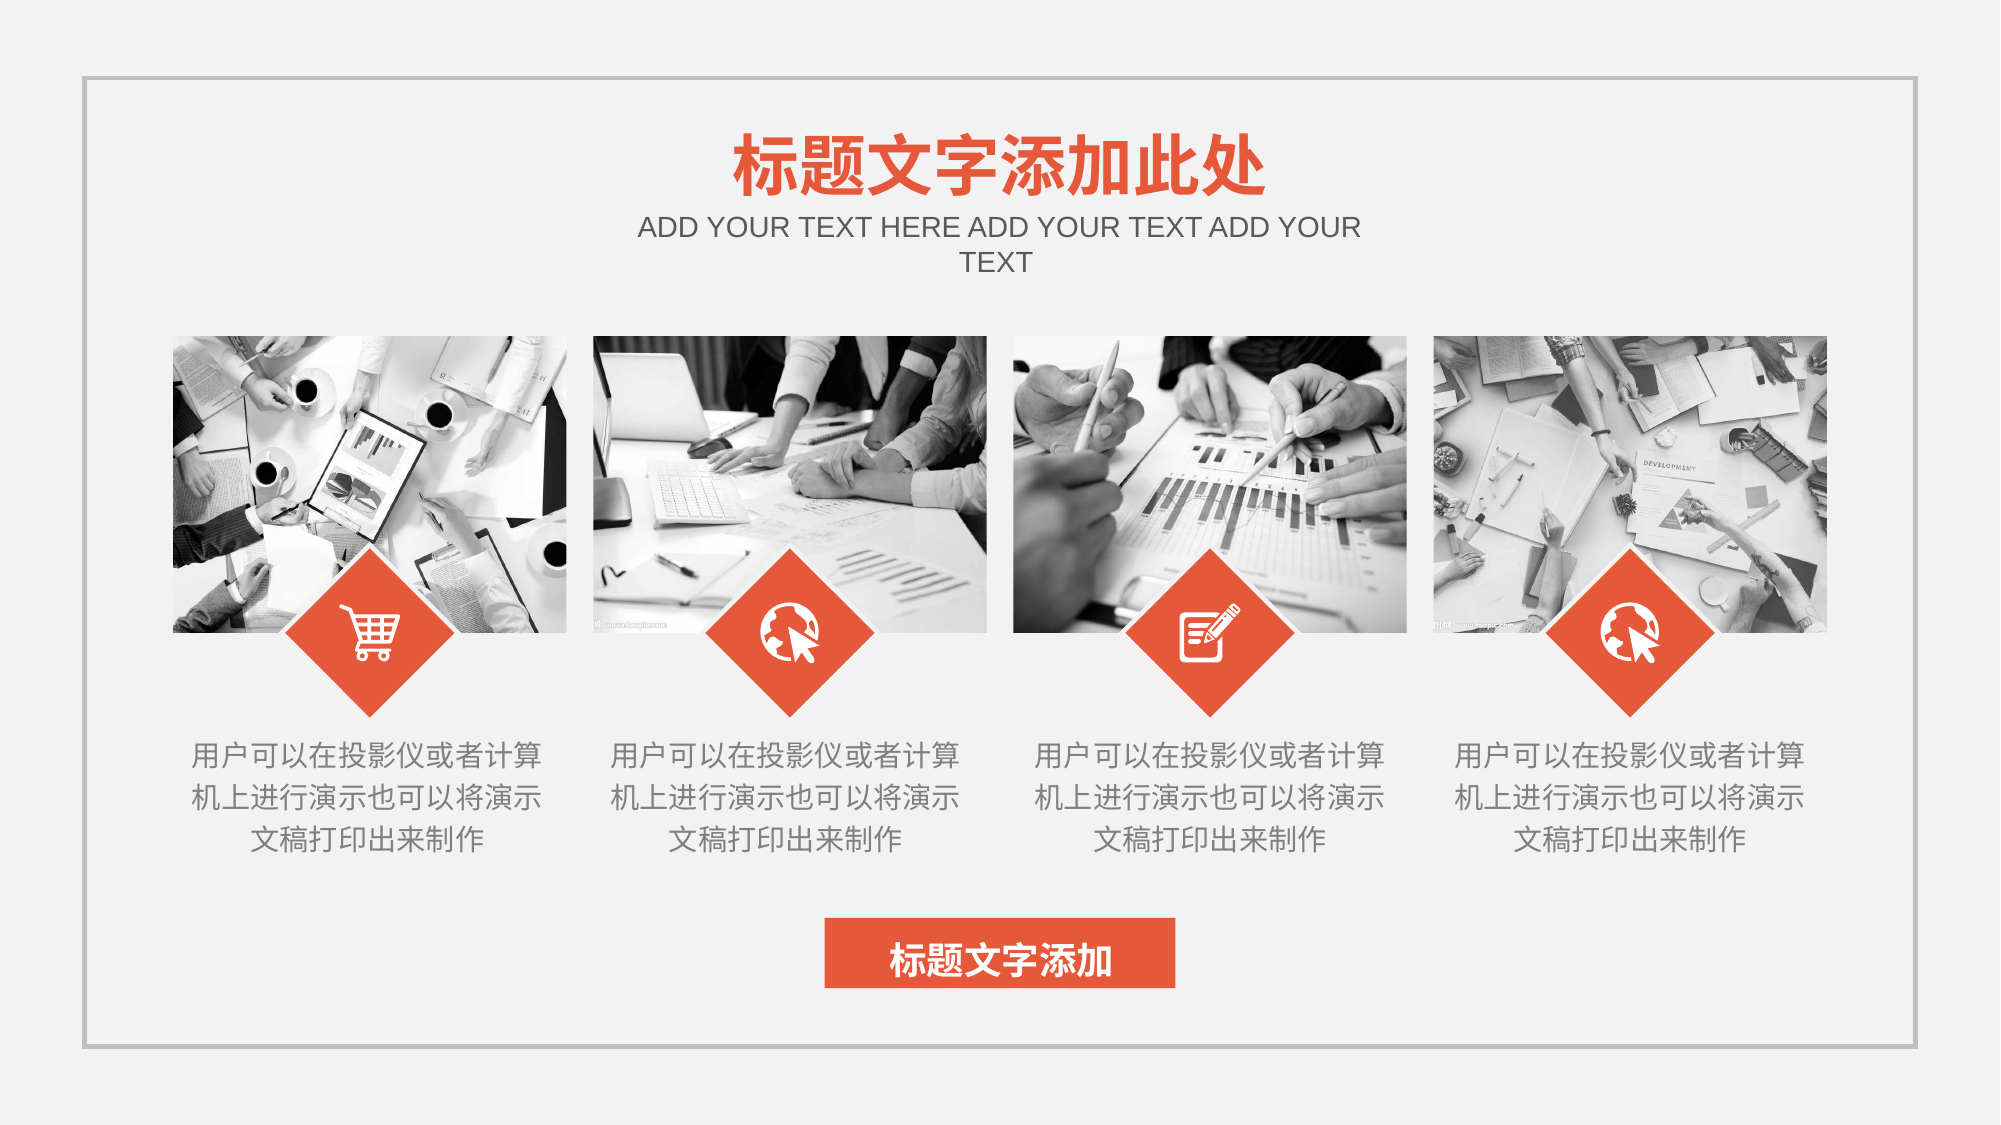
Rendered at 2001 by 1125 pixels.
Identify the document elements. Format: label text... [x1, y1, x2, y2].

picture [173, 336, 567, 633]
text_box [1121, 544, 1299, 722]
picture [1013, 336, 1407, 633]
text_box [281, 544, 458, 722]
text_box ADD YOUR TEXT HERE ADD YOUR TEXT ADD YOUR TEXT [599, 201, 1401, 286]
text_box 标题文字添加此处 [718, 116, 1282, 201]
picture [1433, 336, 1827, 633]
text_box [701, 544, 879, 722]
text_box 用户可以在投影仪或者计算机上进行演示也可以将演示文稿打印出来制作 [166, 723, 568, 864]
text_box 用户可以在投影仪或者计算机上进行演示也可以将演示文稿打印出来制作 [585, 723, 987, 864]
text_box 标题文字添加 [817, 920, 1186, 990]
picture [593, 336, 987, 633]
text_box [1542, 544, 1719, 722]
text_box 用户可以在投影仪或者计算机上进行演示也可以将演示文稿打印出来制作 [1429, 723, 1831, 864]
text_box 用户可以在投影仪或者计算机上进行演示也可以将演示文稿打印出来制作 [1009, 723, 1411, 864]
